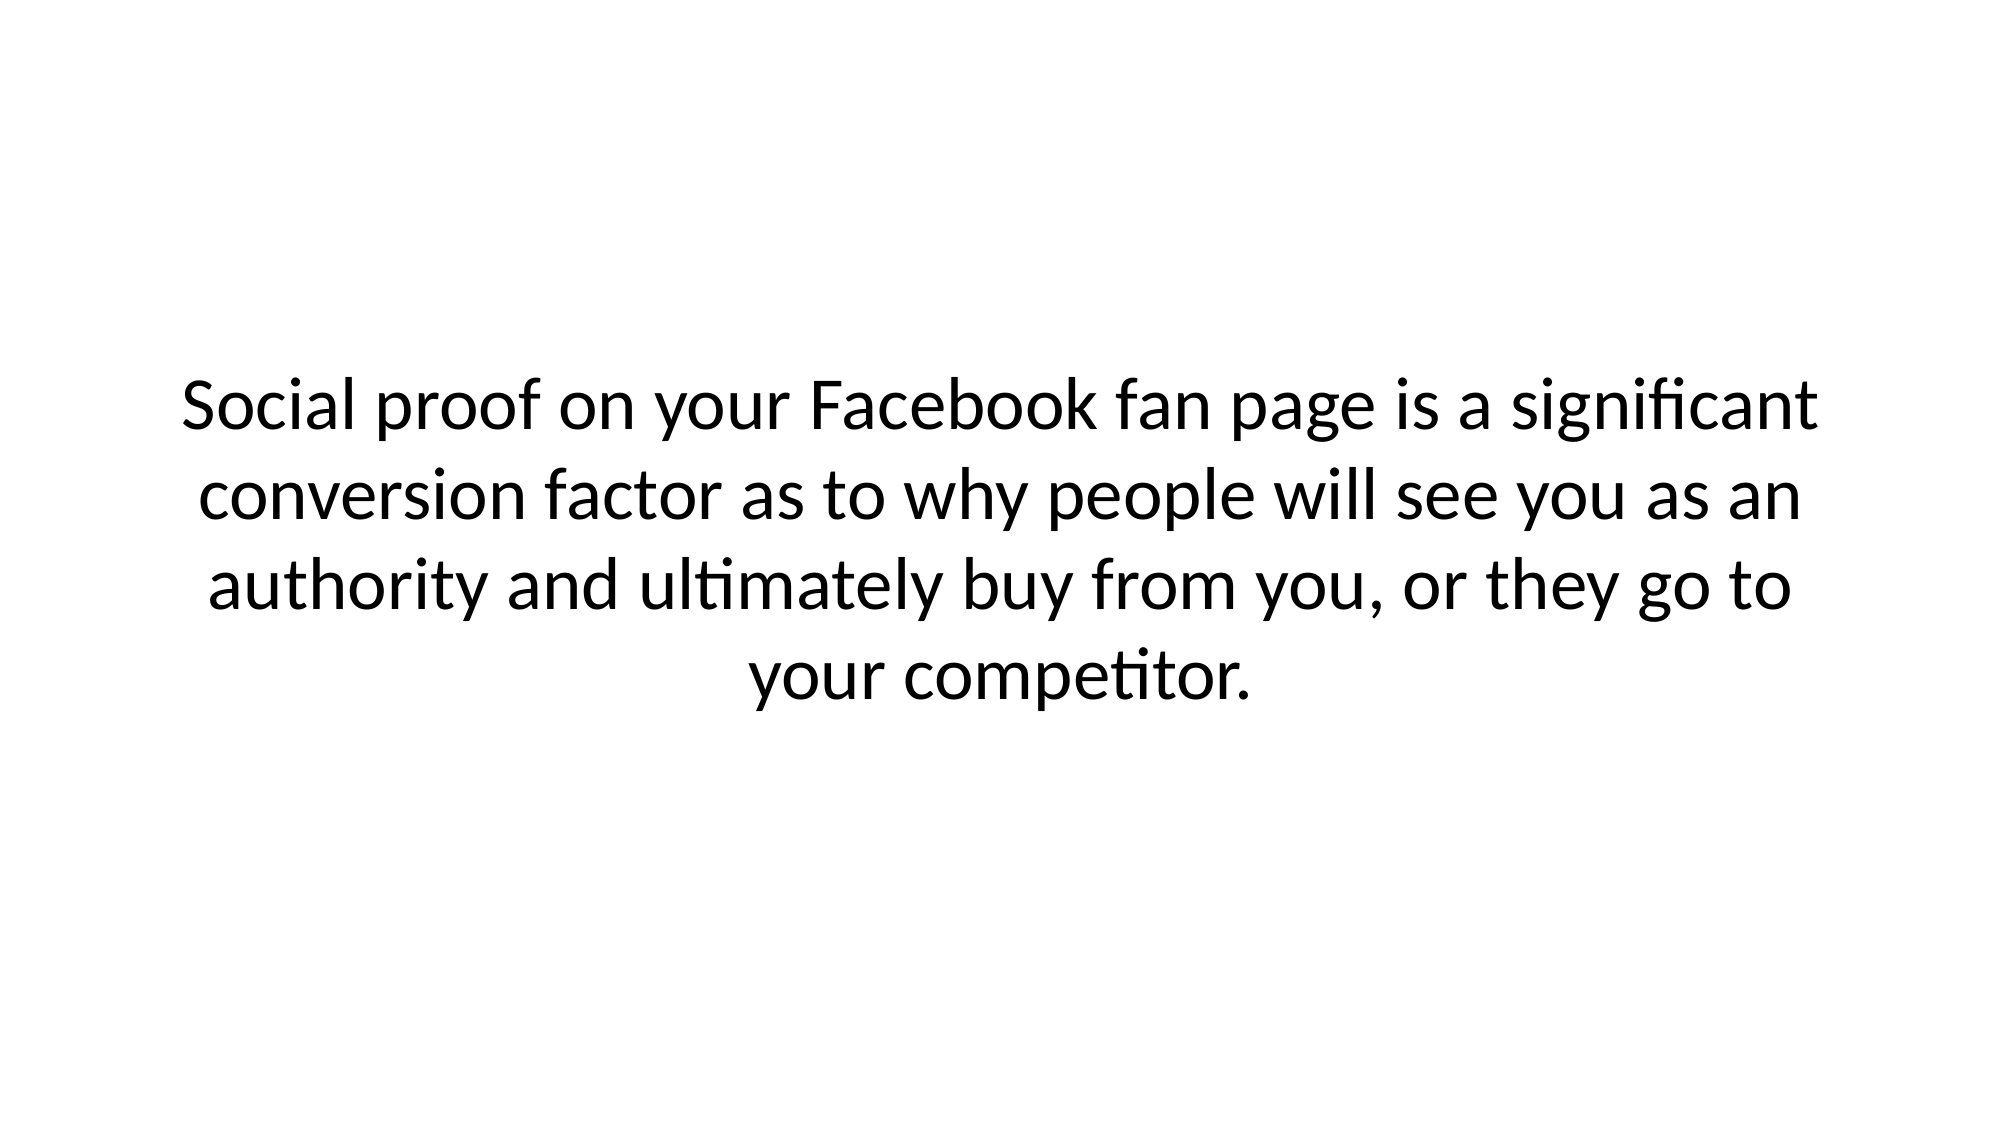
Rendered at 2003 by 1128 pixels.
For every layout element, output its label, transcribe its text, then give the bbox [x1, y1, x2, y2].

title Social proof on your Facebook fan page is a significant conversion factor as to why people will see you as an authority and ultimately buy from you, or they go to your competitor. [149, 287, 1853, 782]
